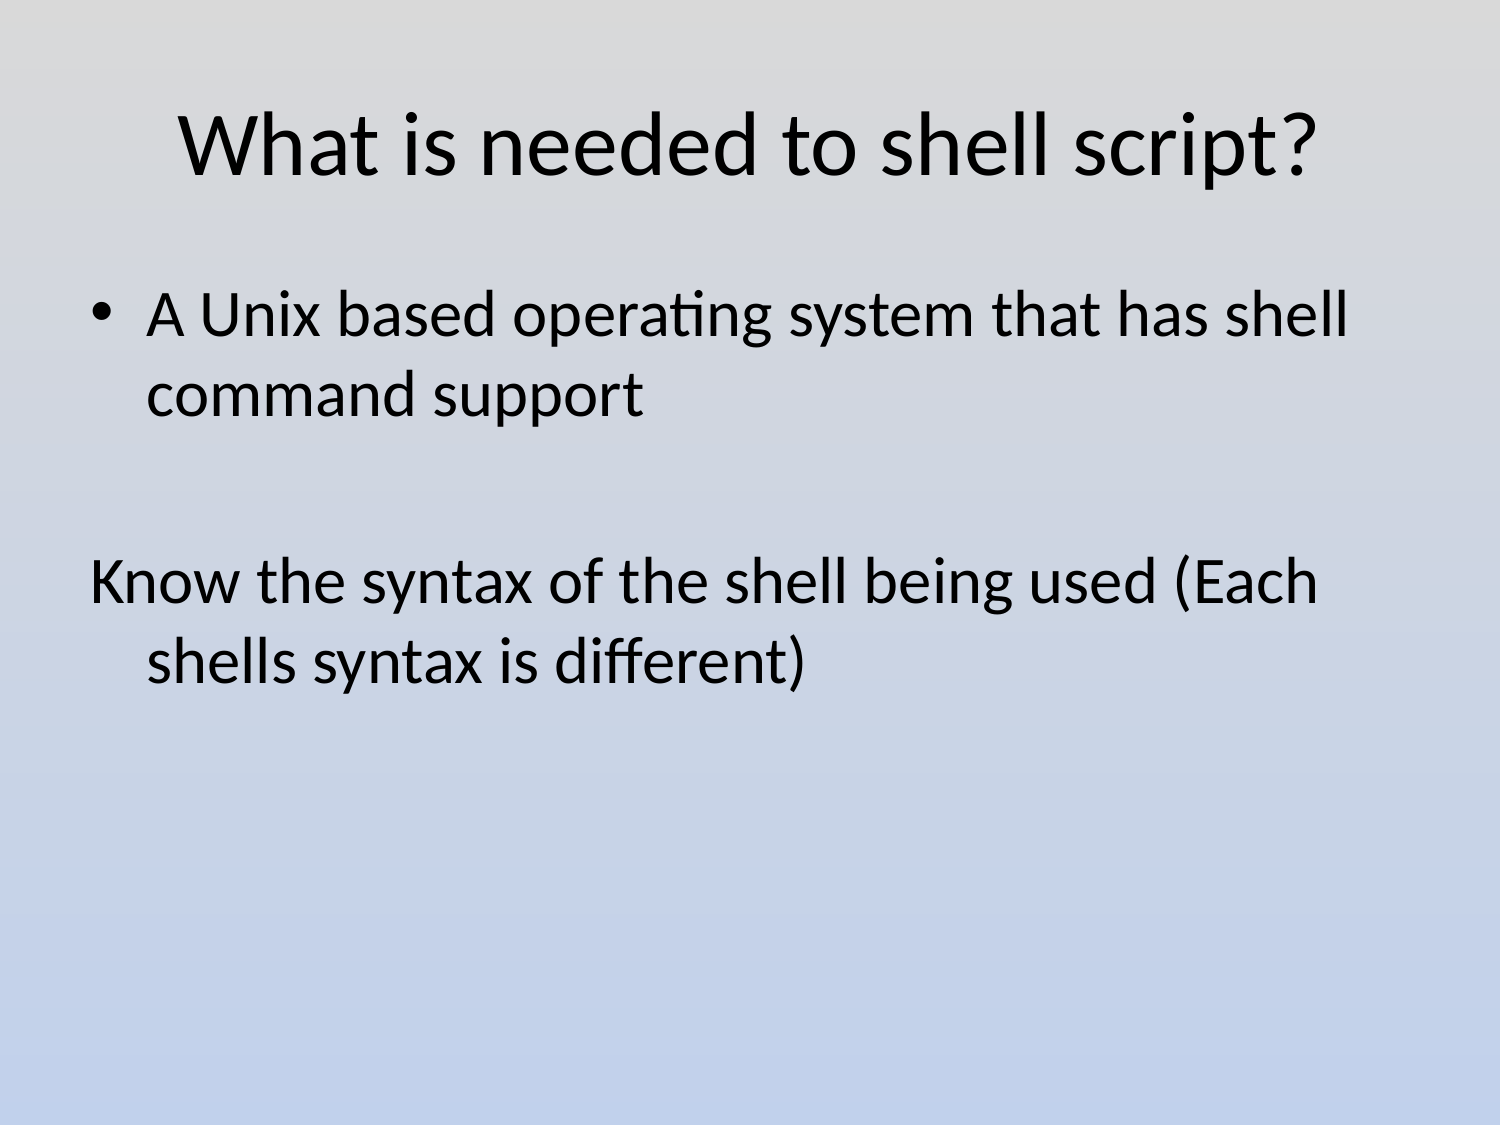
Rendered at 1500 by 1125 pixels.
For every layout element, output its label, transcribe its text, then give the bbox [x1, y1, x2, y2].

list A Unix based operating system that has shell command support Know the syntax of the shell being used (Each shells syntax is different) [75, 262, 1425, 1005]
title What is needed to shell script? [75, 45, 1425, 233]
